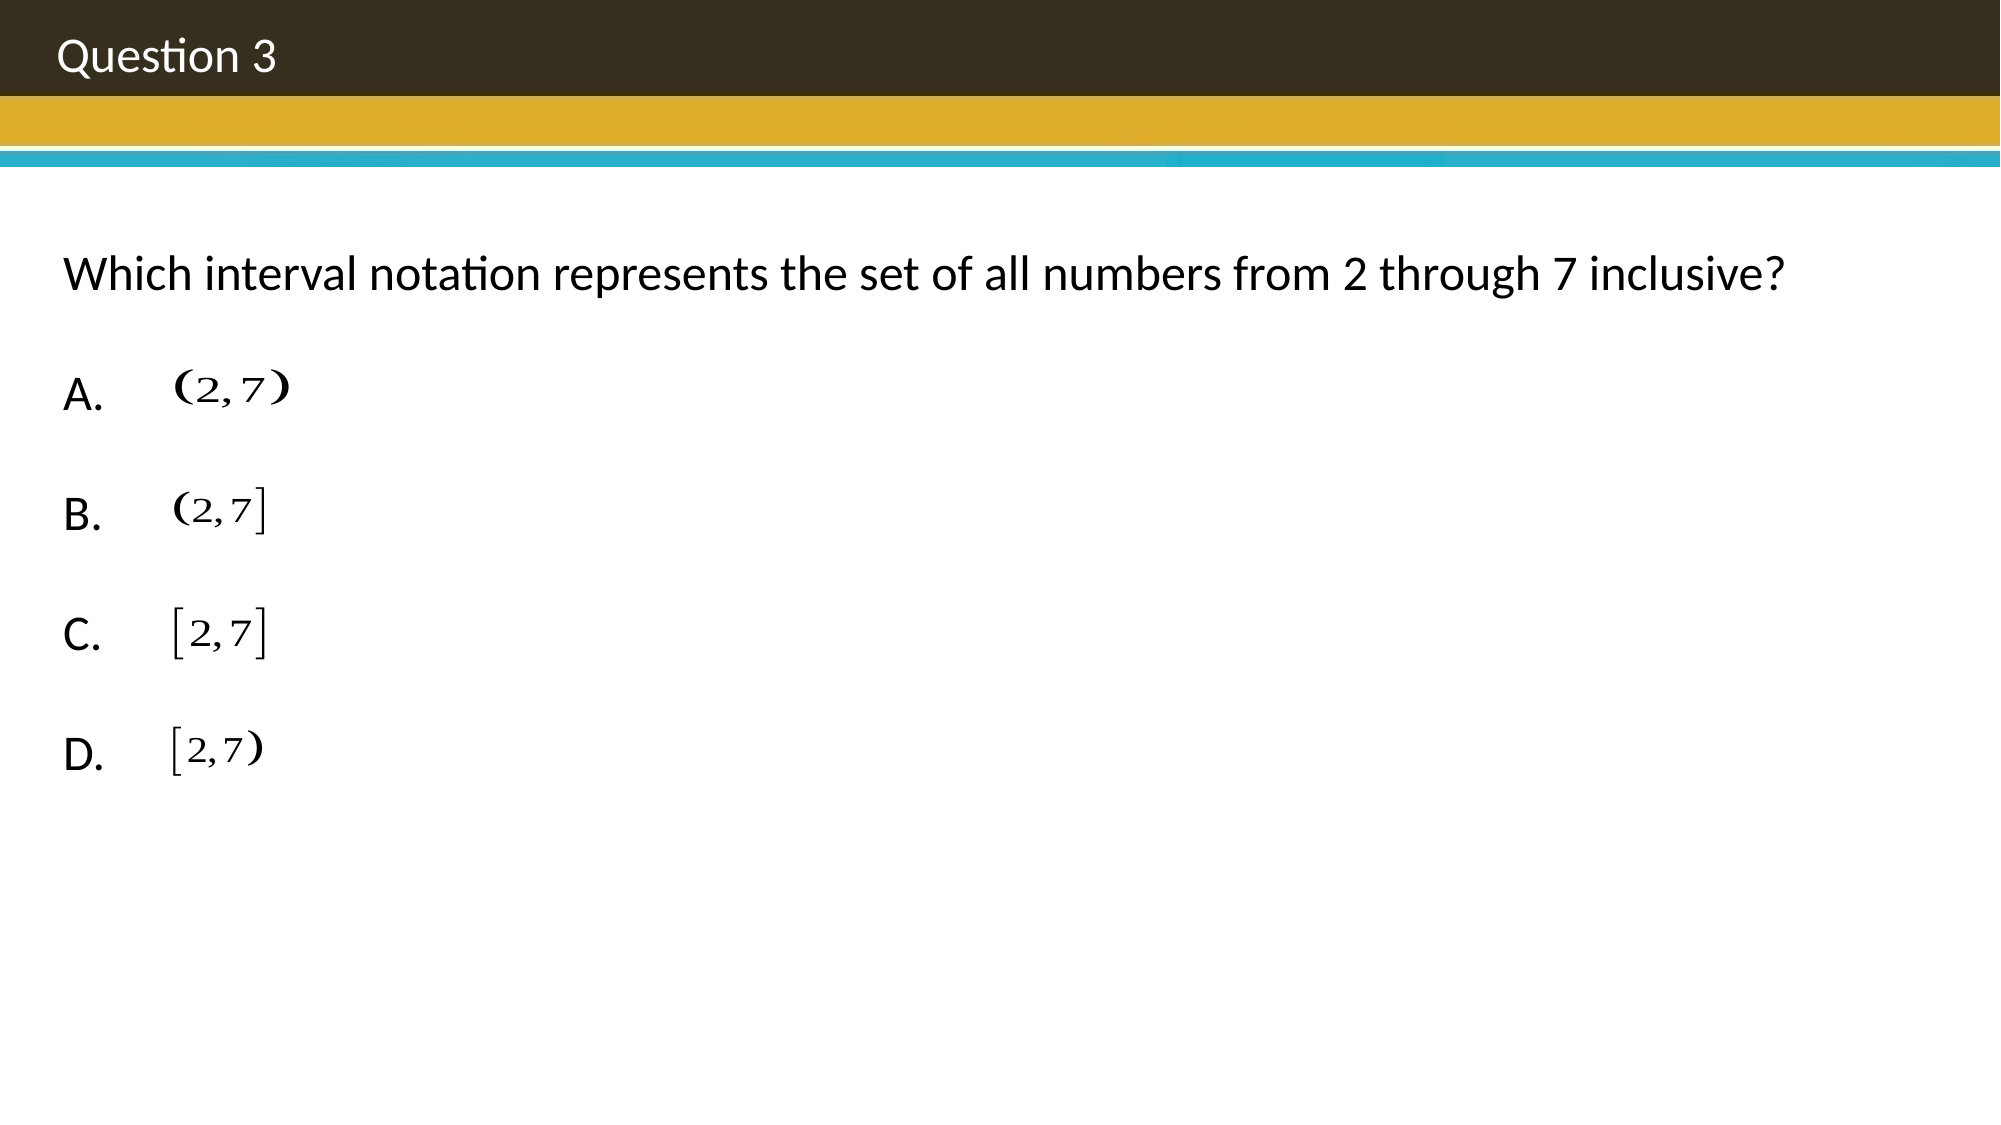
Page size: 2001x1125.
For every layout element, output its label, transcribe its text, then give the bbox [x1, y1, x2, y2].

text_box Question 3 [41, 14, 293, 90]
text_box Which interval notation represents the set of all numbers from 2 through 7 inclusive? A. B. C. D. [48, 233, 1928, 789]
picture [0, 0, 2000, 167]
picture [166, 362, 295, 424]
picture [166, 603, 277, 669]
picture [166, 484, 274, 543]
picture [166, 723, 266, 785]
